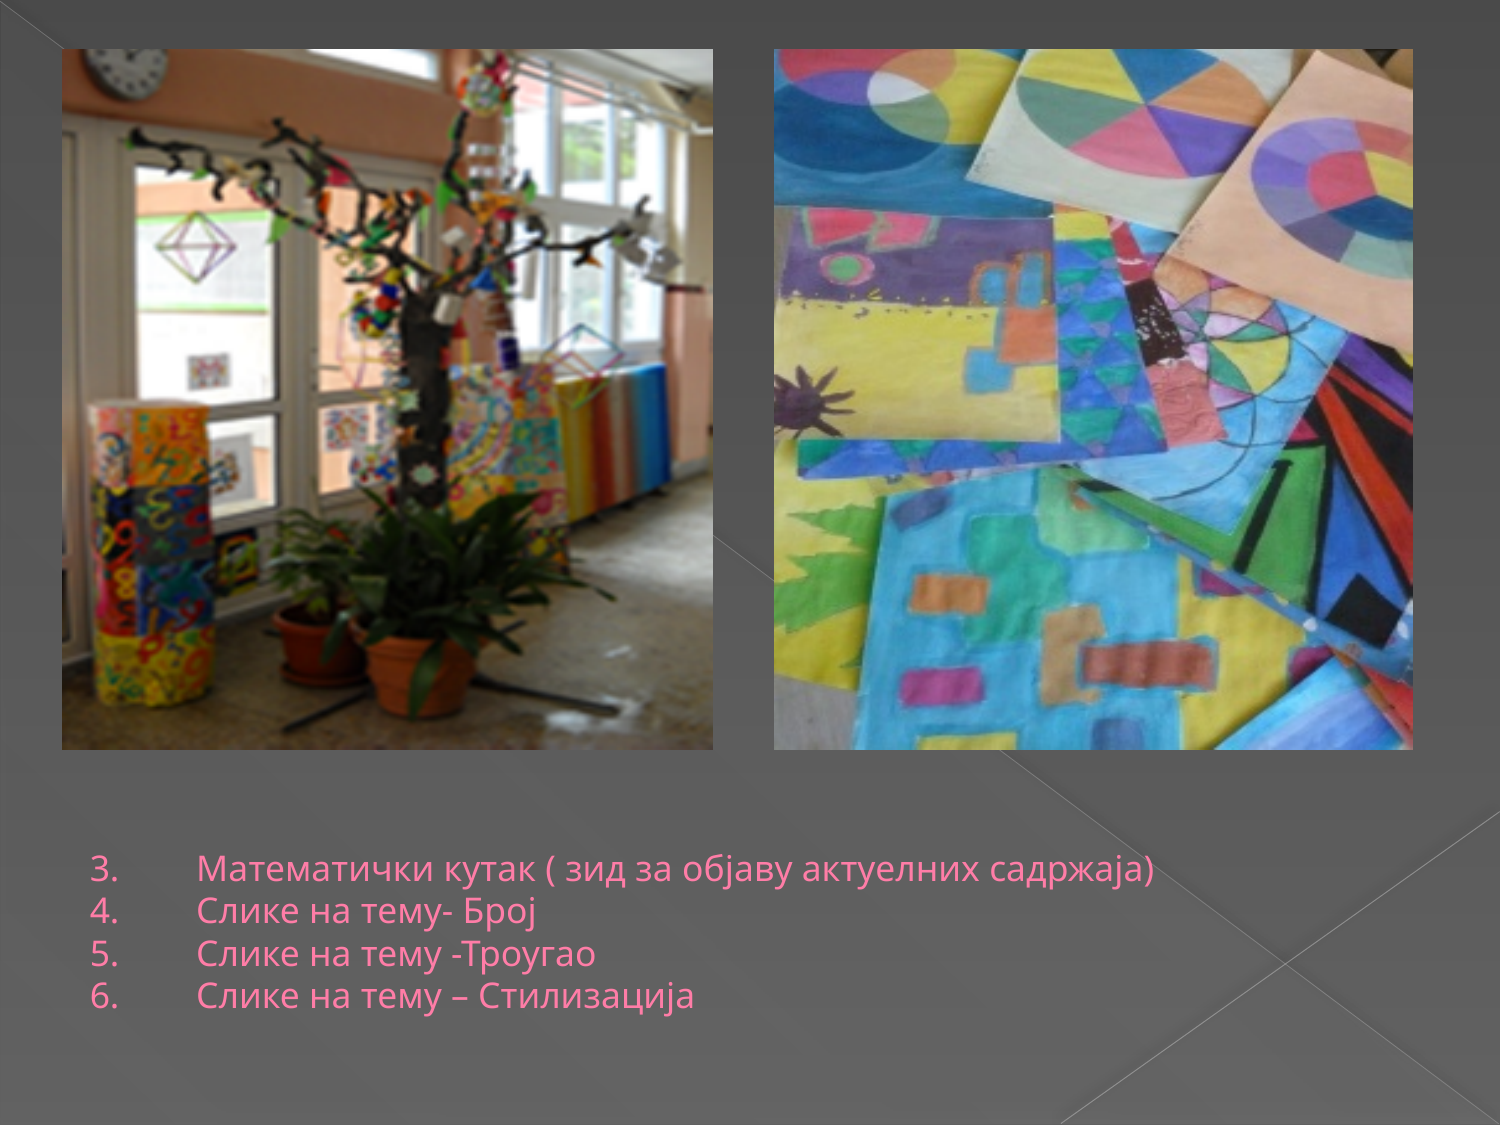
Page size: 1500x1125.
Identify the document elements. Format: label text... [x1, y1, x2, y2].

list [62, 49, 713, 751]
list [774, 49, 1413, 751]
title 3. Математички кутак ( зид за објаву актуелних садржаја) 4. Слике на тему- Број 5. Слике на тему -Троугао 6. Слике на тему – Стилизација [75, 837, 1425, 1067]
